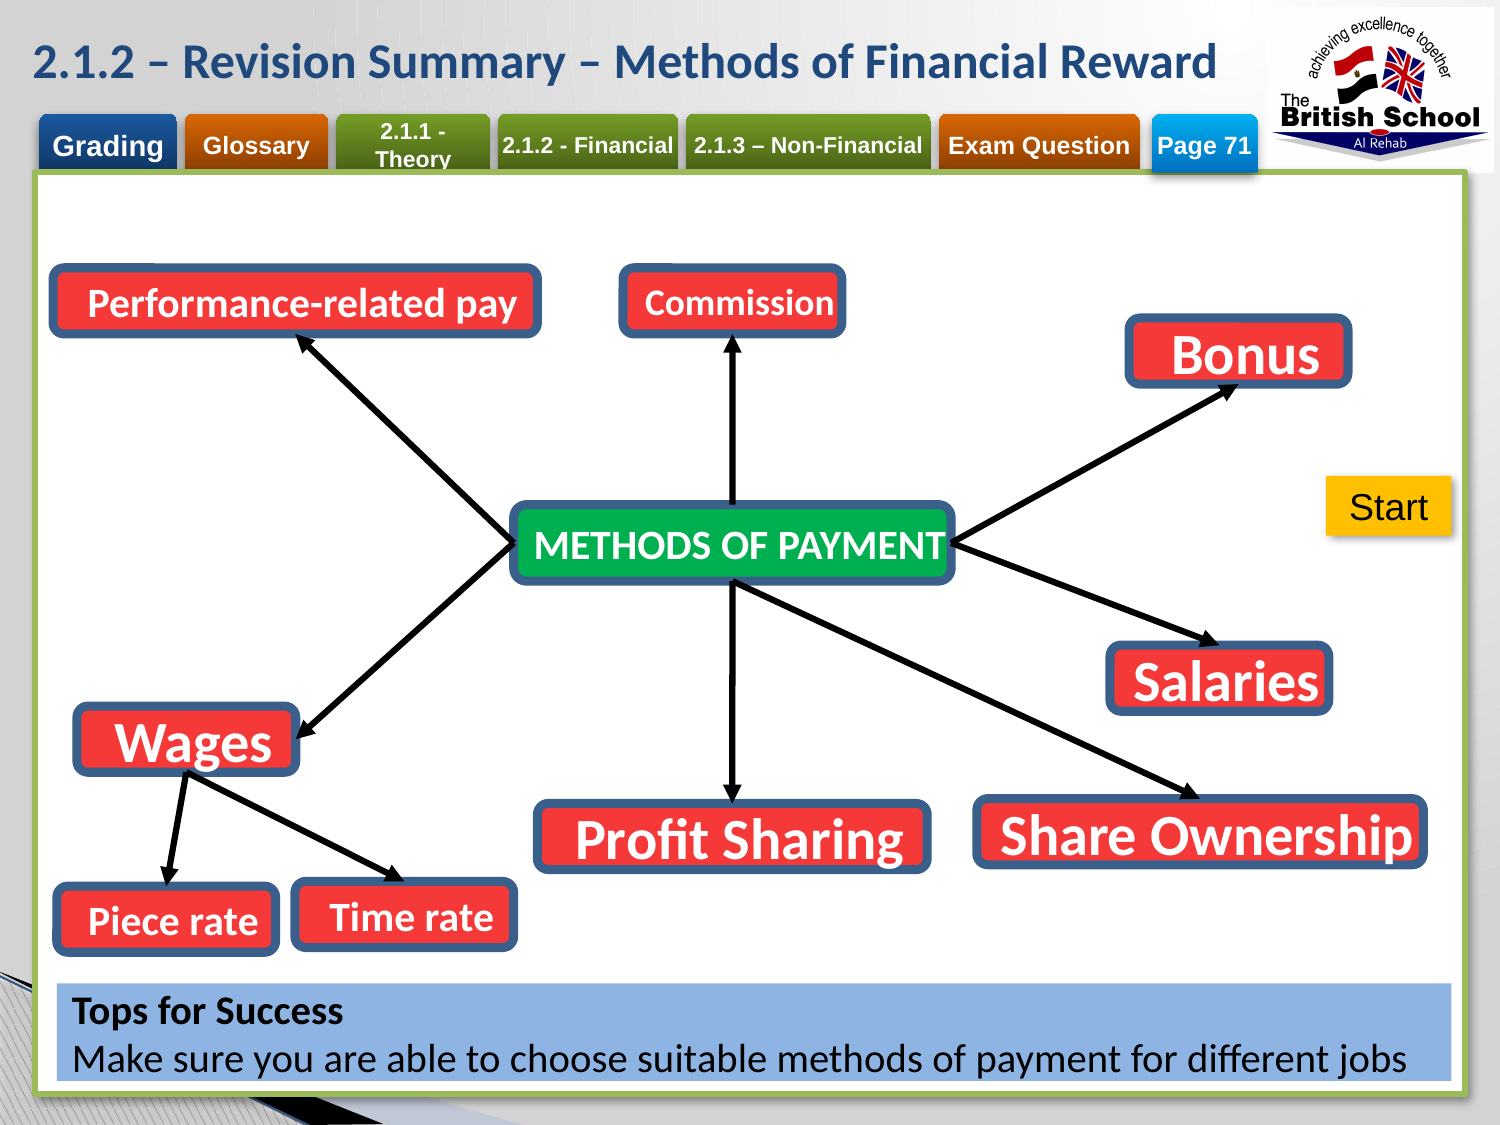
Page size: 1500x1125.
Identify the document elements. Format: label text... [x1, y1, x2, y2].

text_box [56, 771, 276, 953]
text_box METHODS OF PAYMENT [518, 500, 945, 586]
picture [1267, 7, 1495, 173]
text_box Time rate [290, 876, 519, 953]
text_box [76, 556, 514, 773]
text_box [950, 542, 1329, 580]
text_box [537, 580, 732, 870]
text_box Start [1355, 475, 1452, 536]
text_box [622, 267, 843, 505]
text_box Tops for Success Make sure you are able to choose suitable methods of payment for different jobs [56, 983, 1452, 1081]
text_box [950, 317, 1349, 544]
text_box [732, 580, 1424, 866]
title 2.1.2 – Revision Summary – Methods of Financial Reward [17, 7, 1258, 110]
text_box Page 71 [1151, 114, 1258, 173]
picture [281, 1114, 303, 1125]
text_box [52, 267, 538, 544]
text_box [186, 771, 405, 882]
